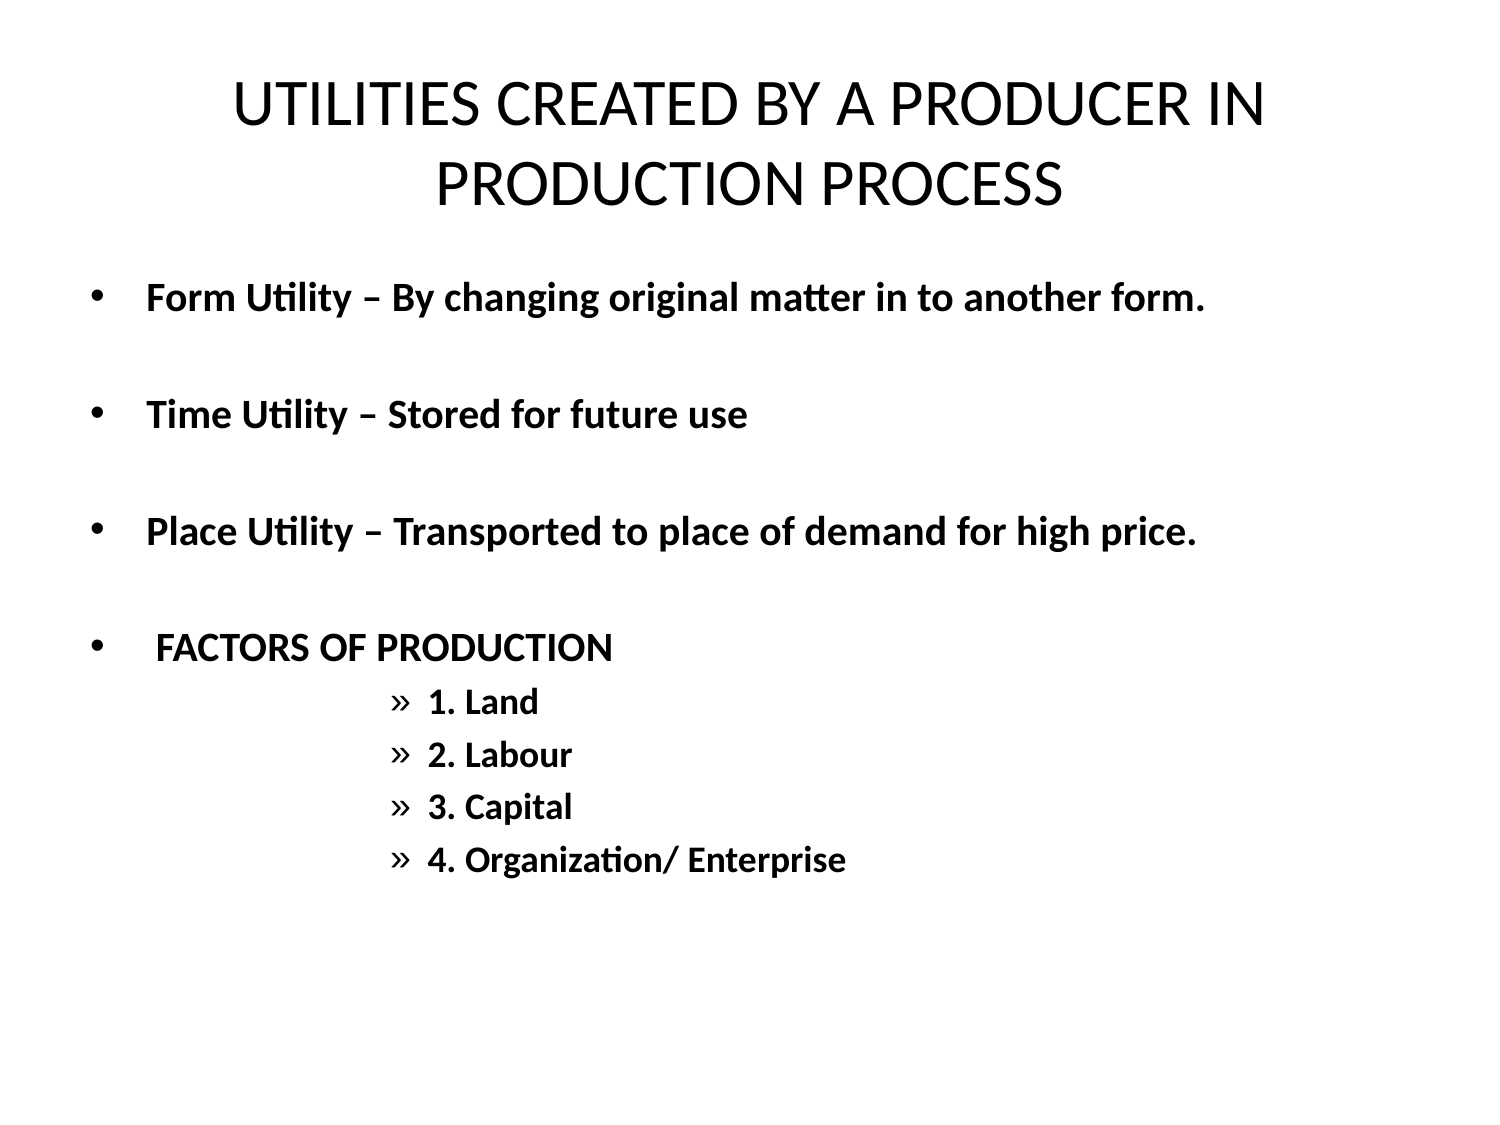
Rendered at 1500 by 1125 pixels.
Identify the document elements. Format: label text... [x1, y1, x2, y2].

title UTILITIES CREATED BY A PRODUCER IN PRODUCTION PROCESS [75, 45, 1425, 233]
list Form Utility – By changing original matter in to another form. Time Utility – Stored for future use Place Utility – Transported to place of demand for high price. FACTORS OF PRODUCTION 1. Land 2. Labour 3. Capital 4. Organization/ Enterprise [75, 262, 1425, 1005]
